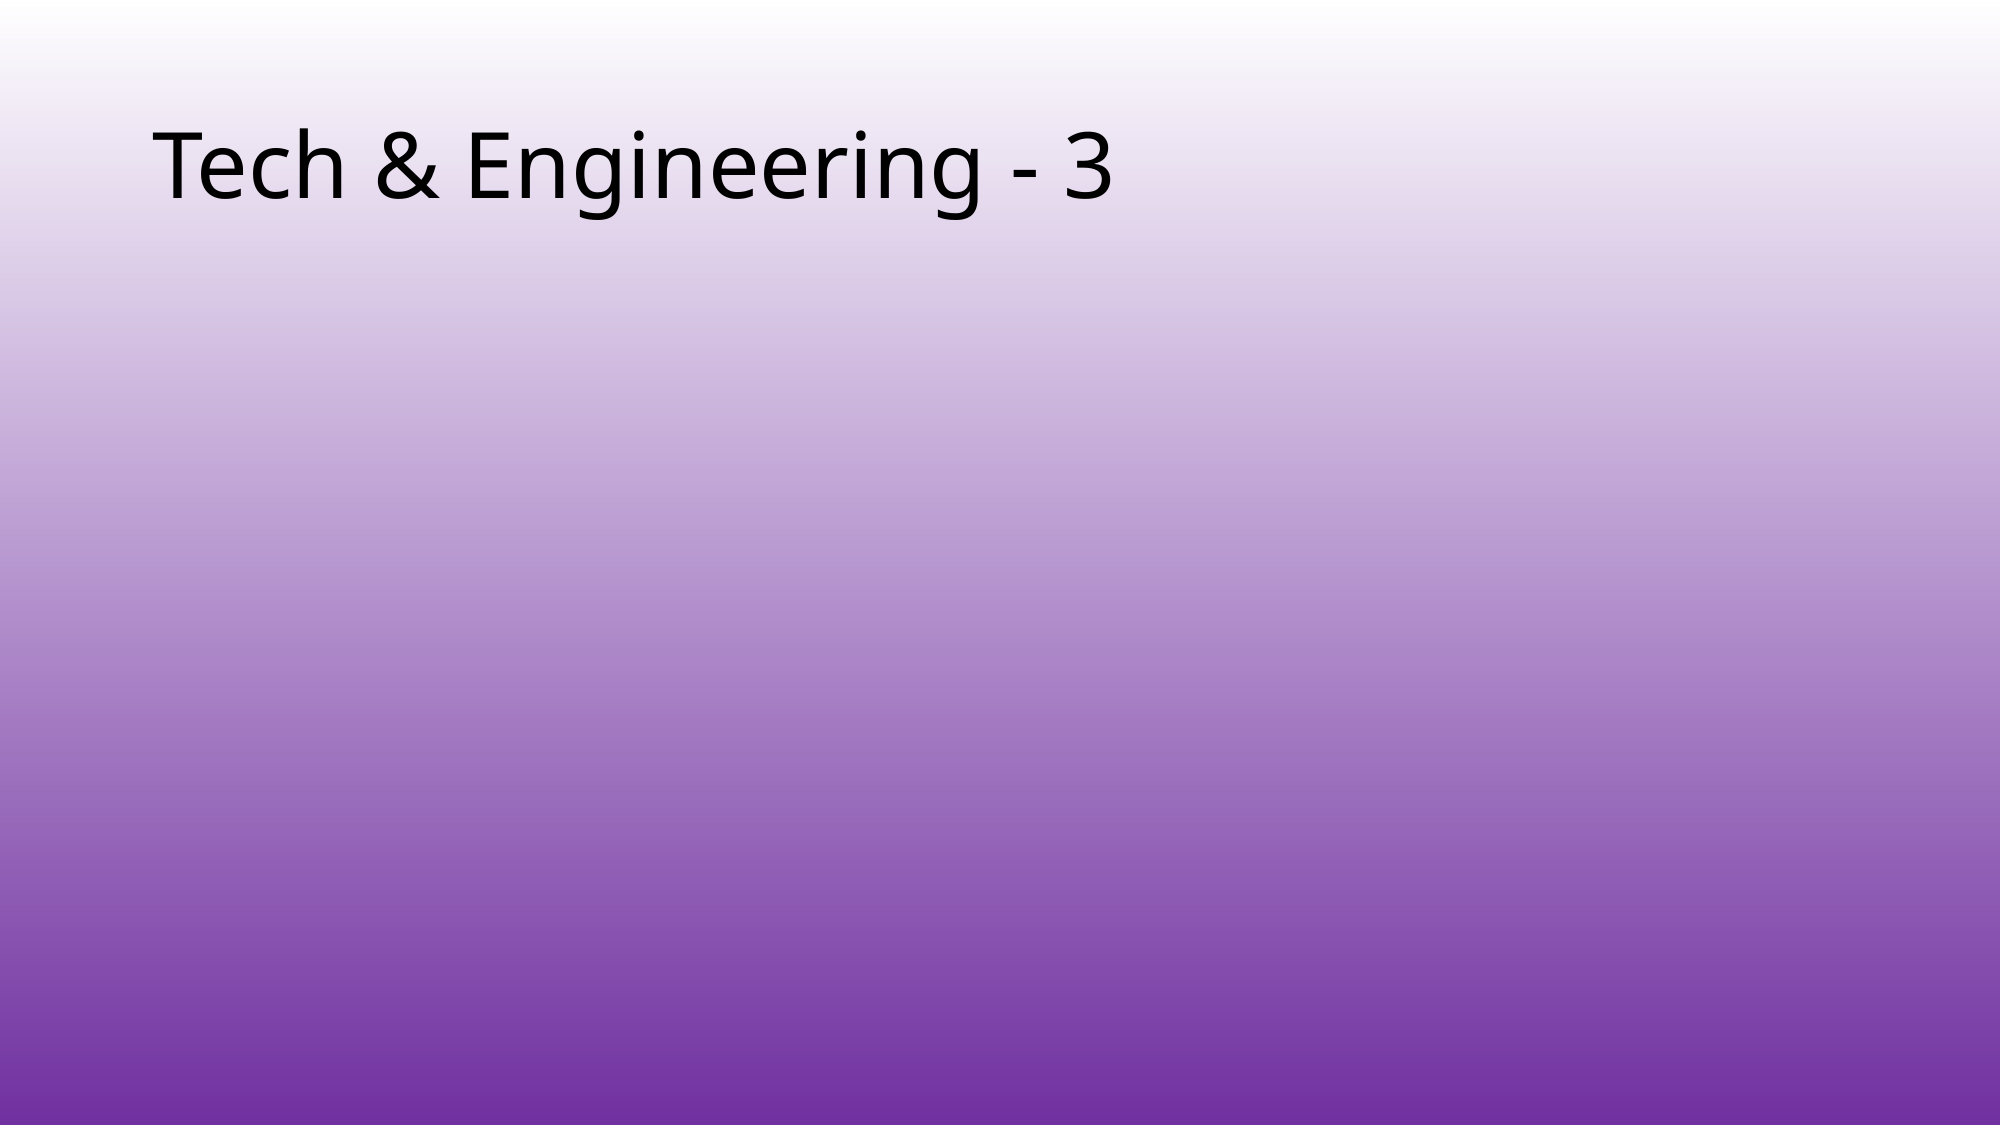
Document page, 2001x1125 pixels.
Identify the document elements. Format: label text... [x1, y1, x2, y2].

title Tech & Engineering - 3 [137, 59, 1863, 278]
